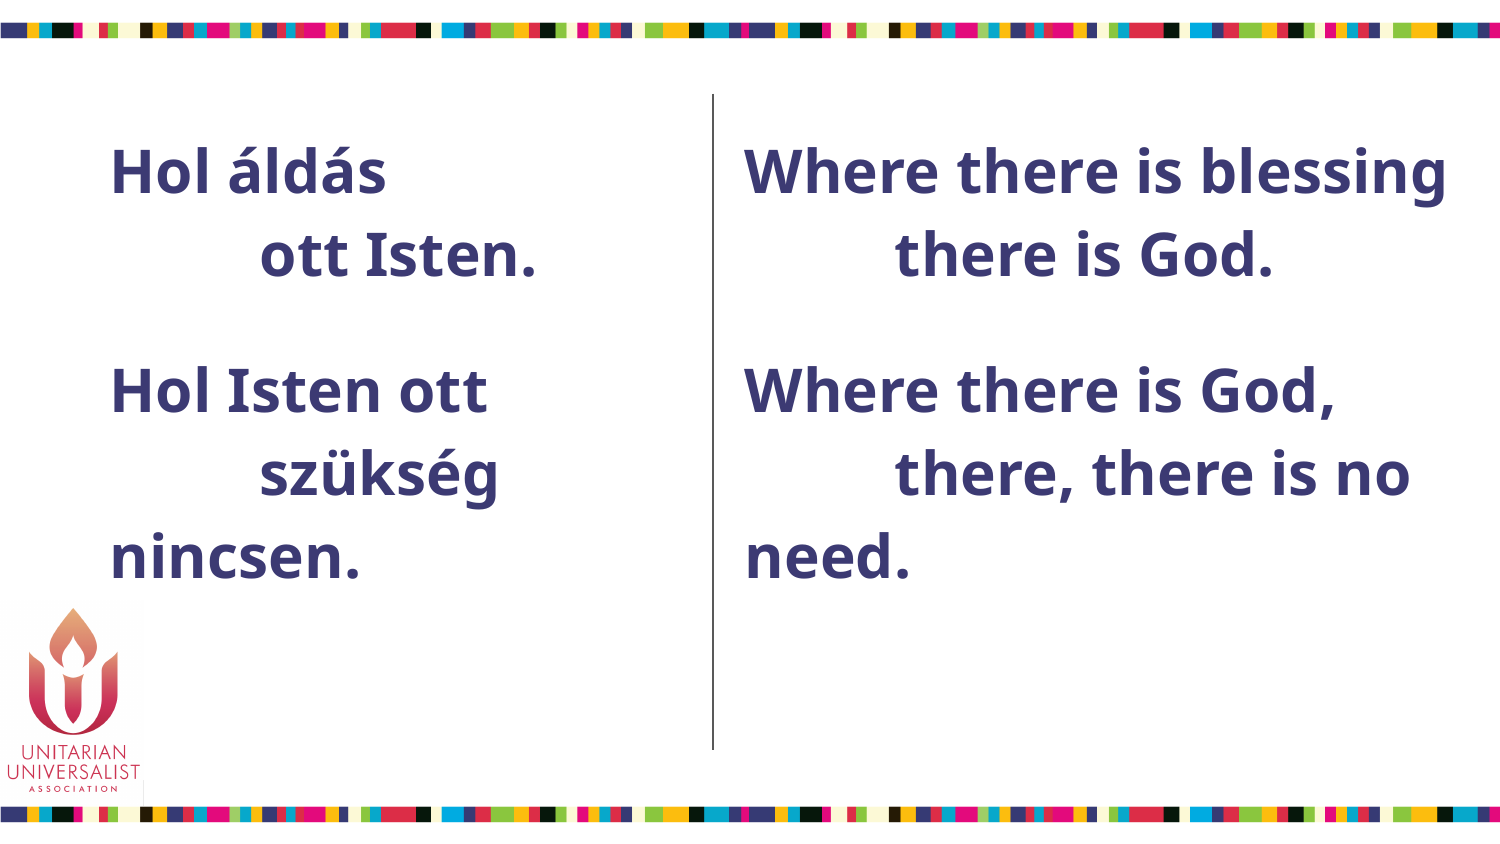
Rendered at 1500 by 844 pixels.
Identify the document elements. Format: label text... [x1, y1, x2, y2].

list Where there is blessing there is God. Where there is God, there, there is no need. [729, 107, 1500, 612]
list Hol áldás ott Isten. Hol Isten ott szükség nincsen. [94, 107, 698, 612]
picture [0, 600, 1500, 824]
picture [0, 22, 1500, 40]
